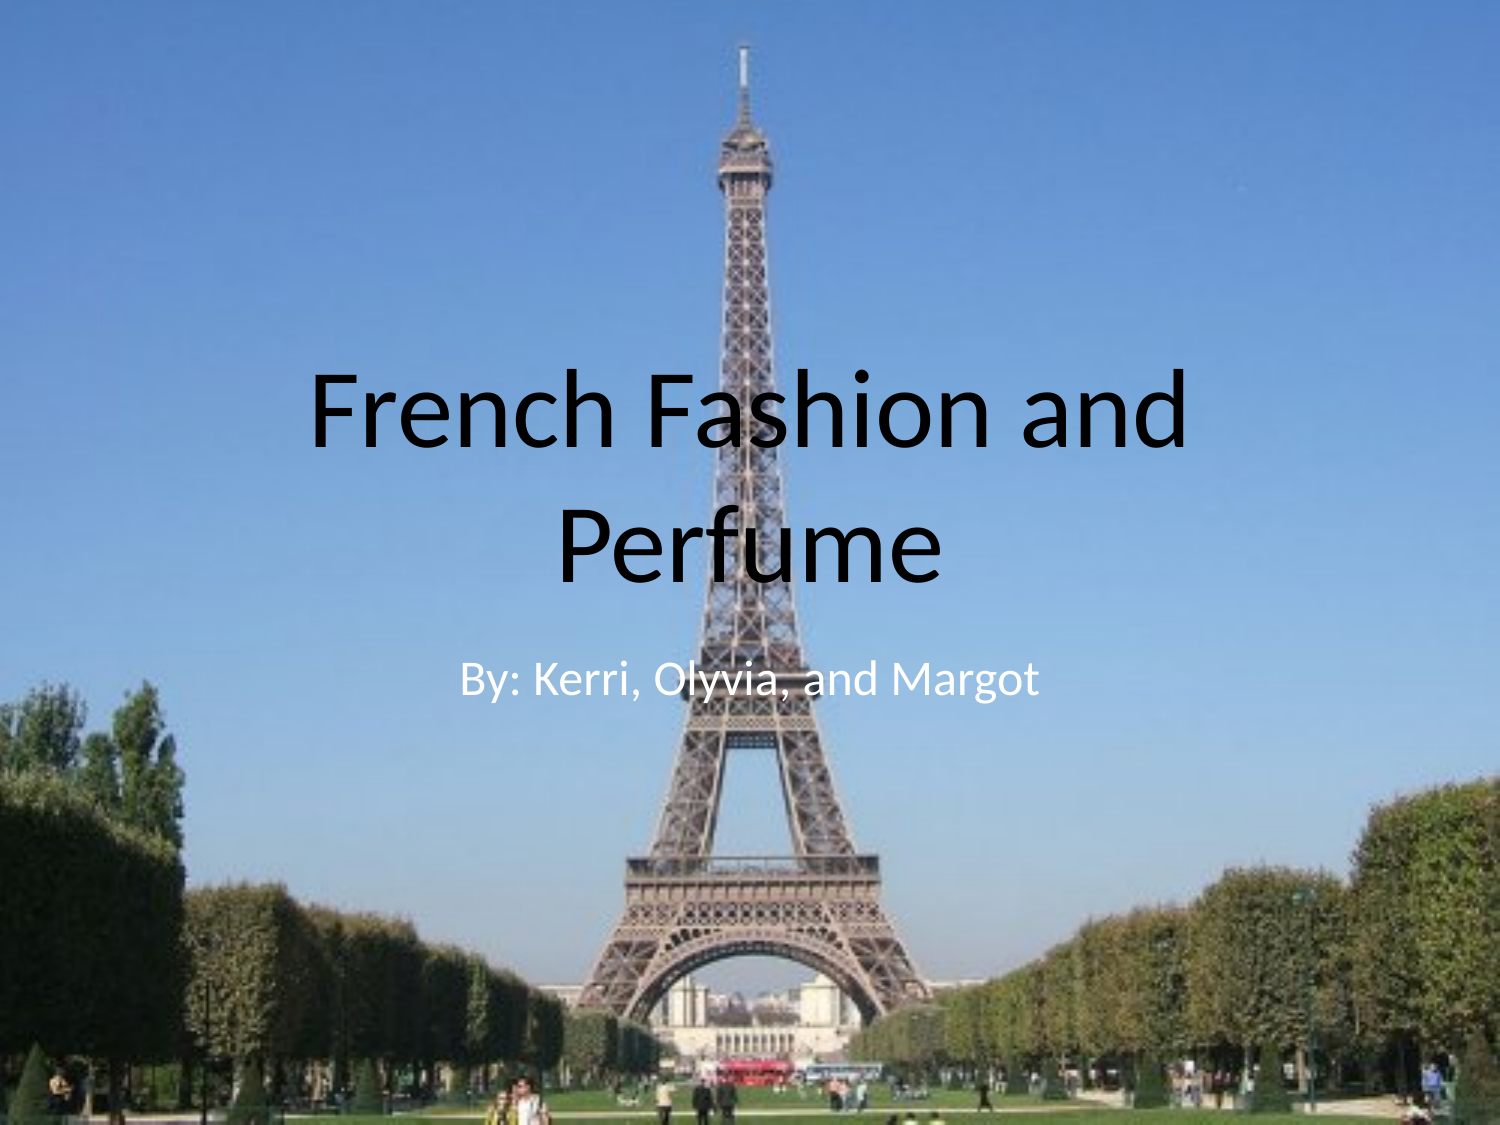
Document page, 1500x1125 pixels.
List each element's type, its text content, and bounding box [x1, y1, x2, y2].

picture [0, 0, 1500, 1125]
title French Fashion and Perfume [112, 349, 1388, 591]
subtitle By: Kerri, Olyvia, and Margot [224, 637, 1276, 926]
